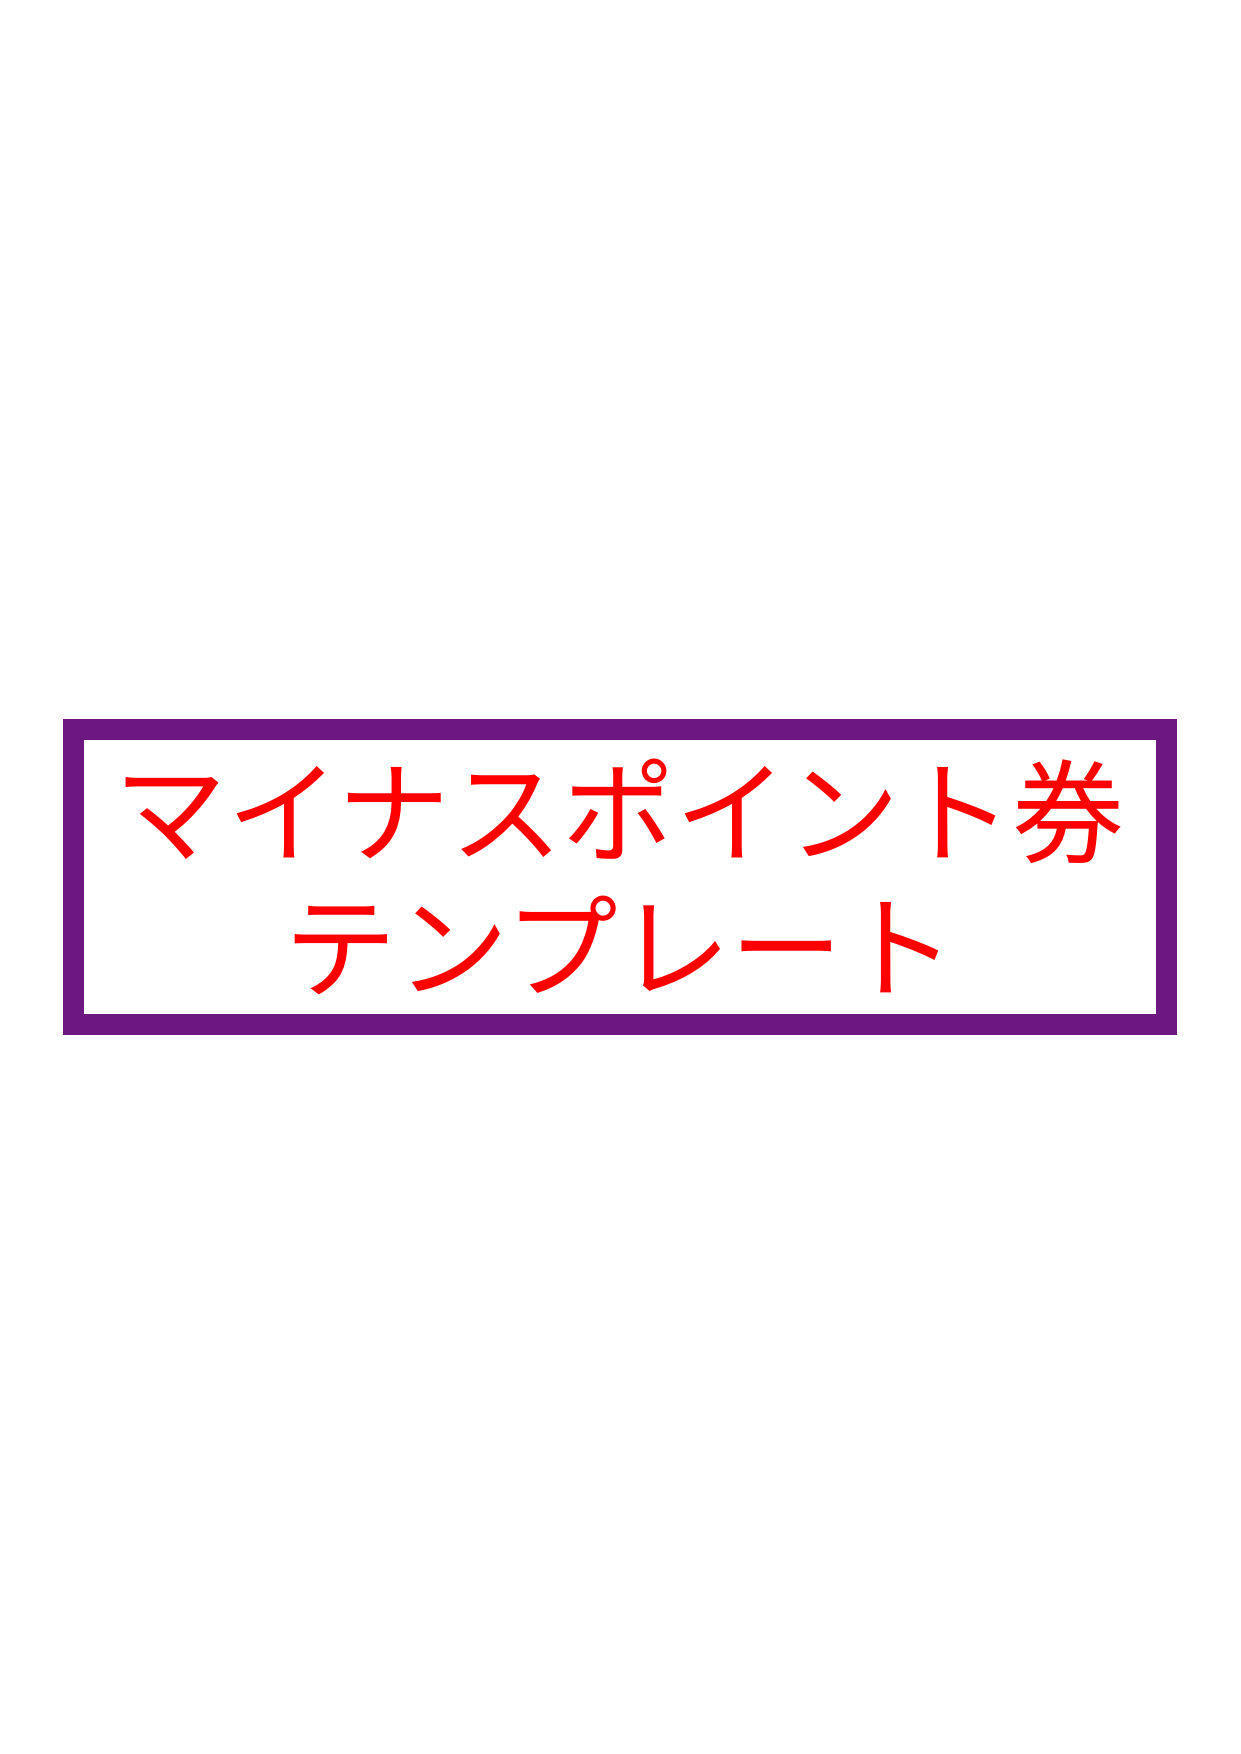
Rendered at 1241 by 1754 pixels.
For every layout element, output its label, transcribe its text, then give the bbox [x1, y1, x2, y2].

text_box マイナスポイント券 テンプレート [73, 728, 1167, 1026]
